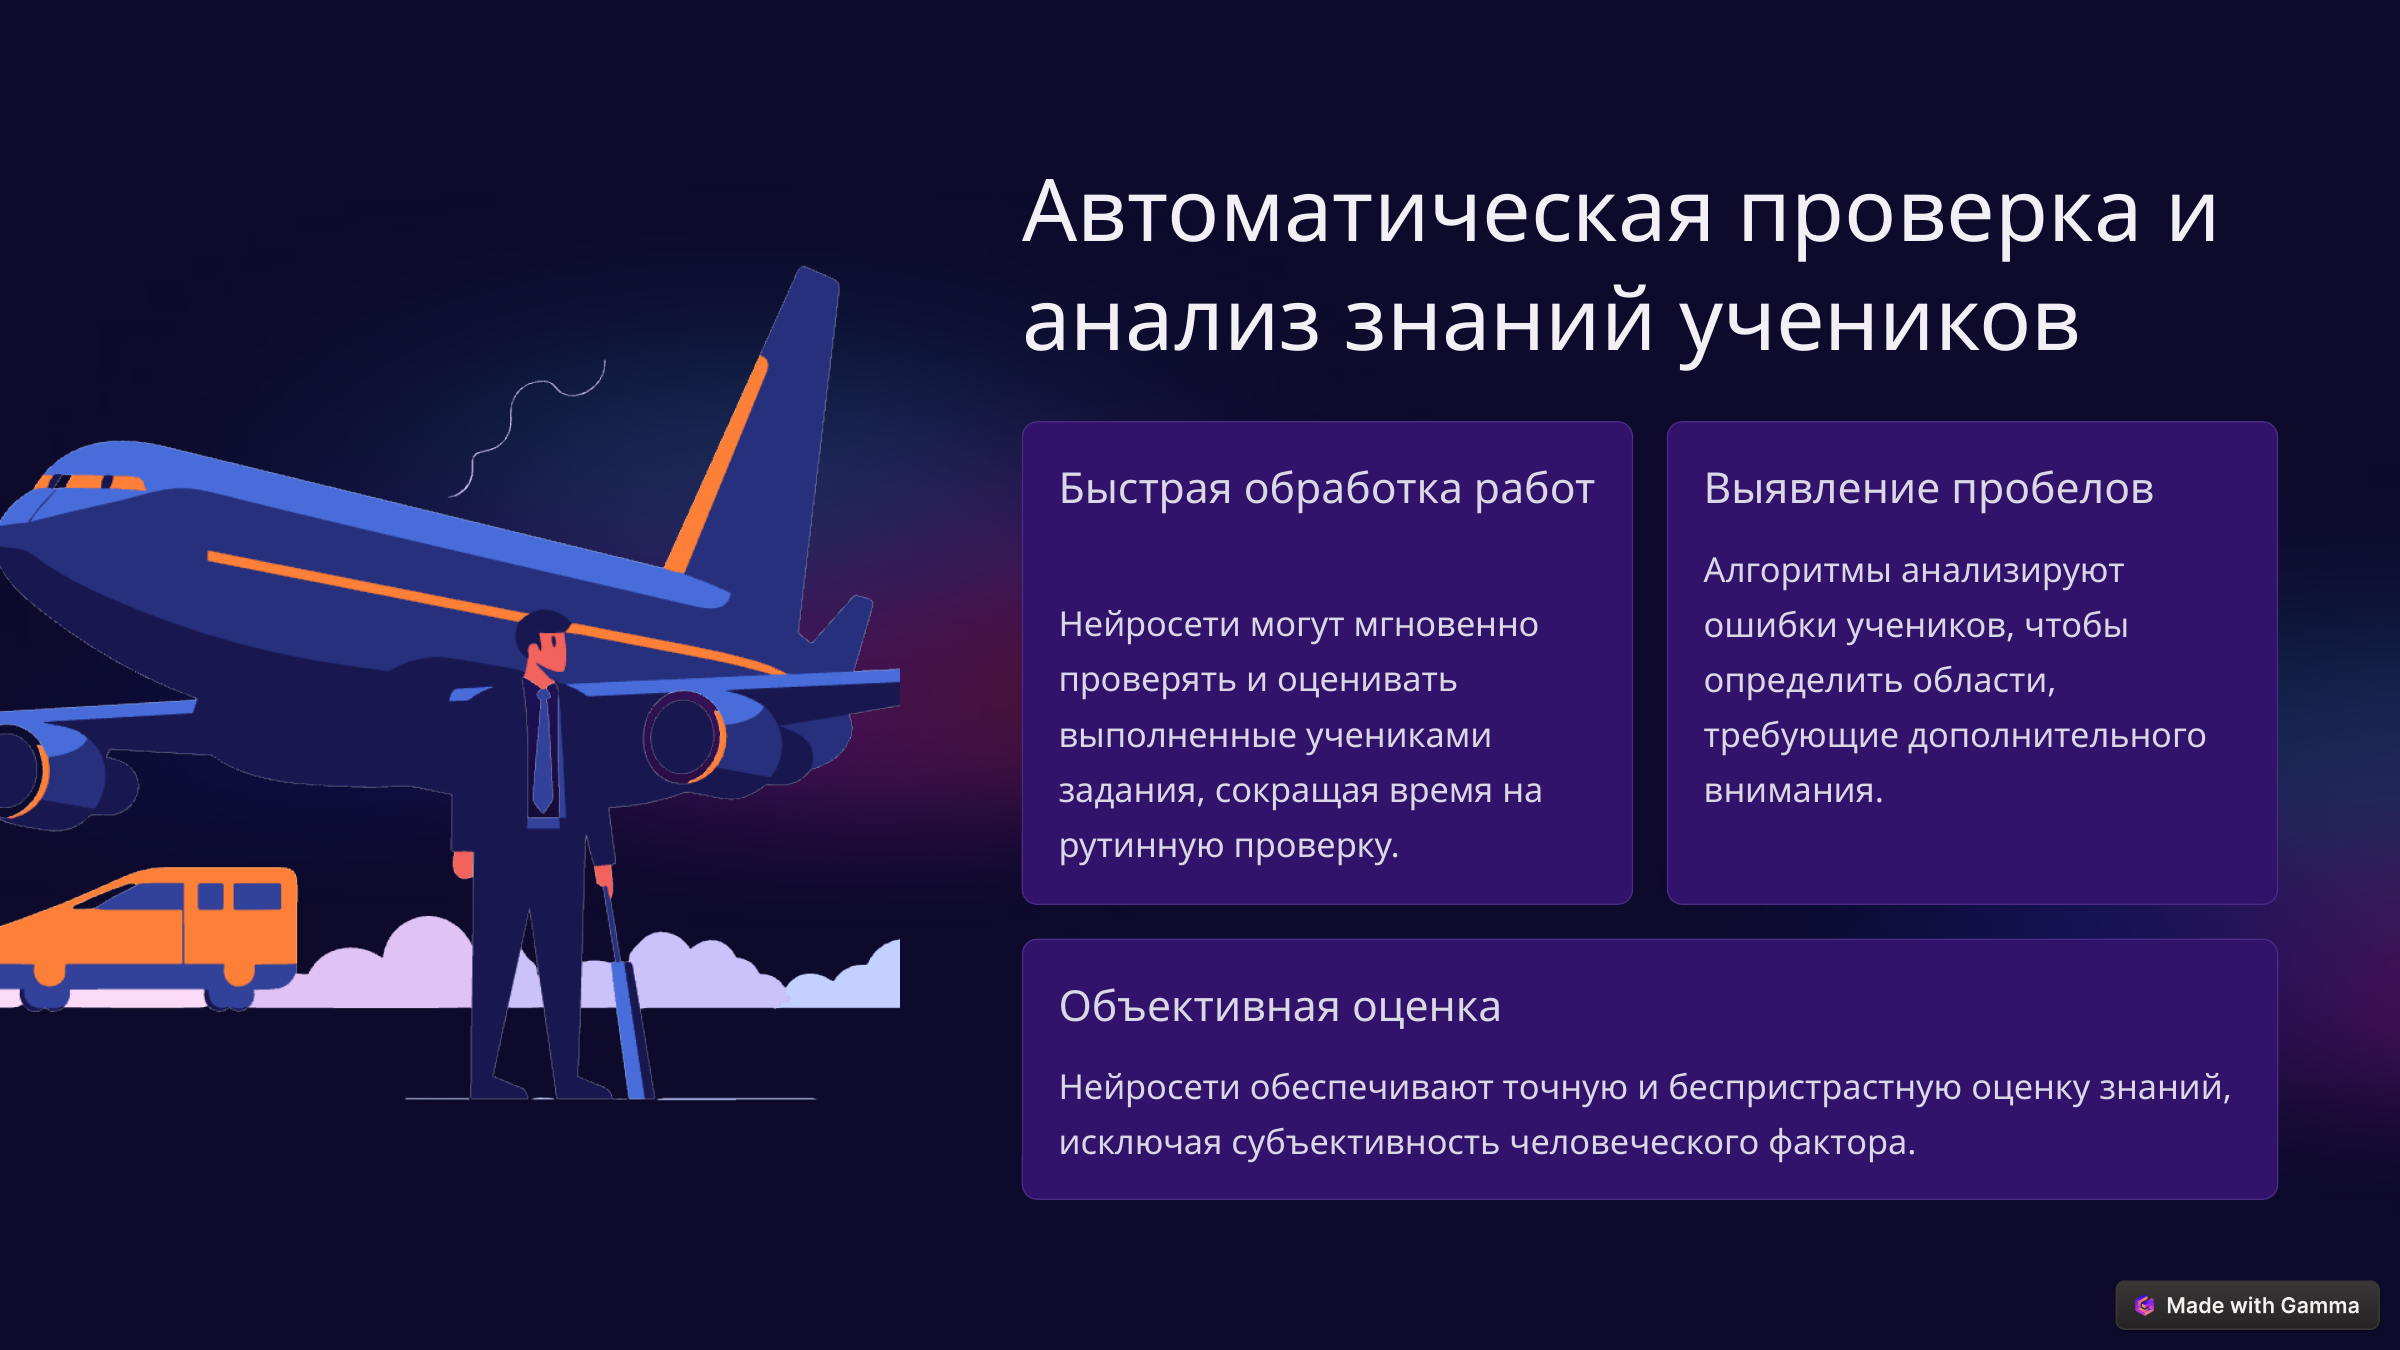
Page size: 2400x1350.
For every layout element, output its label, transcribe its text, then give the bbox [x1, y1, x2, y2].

picture [0, 0, 900, 1350]
text_box Нейросети могут мгновенно проверять и оценивать выполненные учениками задания, сокращая время на рутинную проверку. [1058, 588, 1597, 868]
text_box [1022, 939, 2278, 1200]
text_box Быстрая обработка работ [1058, 458, 1597, 568]
text_box Объективная оценка [1058, 975, 1538, 1031]
text_box Выявление пробелов [1703, 458, 2202, 513]
text_box Автоматическая проверка и анализ знаний учеников [1022, 150, 2278, 370]
text_box Нейросети обеспечивают точную и беспристрастную оценку знаний, исключая субъективность человеческого фактора. [1058, 1051, 2242, 1163]
picture [2106, 1271, 2389, 1339]
text_box Алгоритмы анализируют ошибки учеников, чтобы определить области, требующие дополнительного внимания. [1703, 533, 2242, 814]
text_box [1667, 421, 2278, 905]
text_box [1022, 421, 1633, 905]
